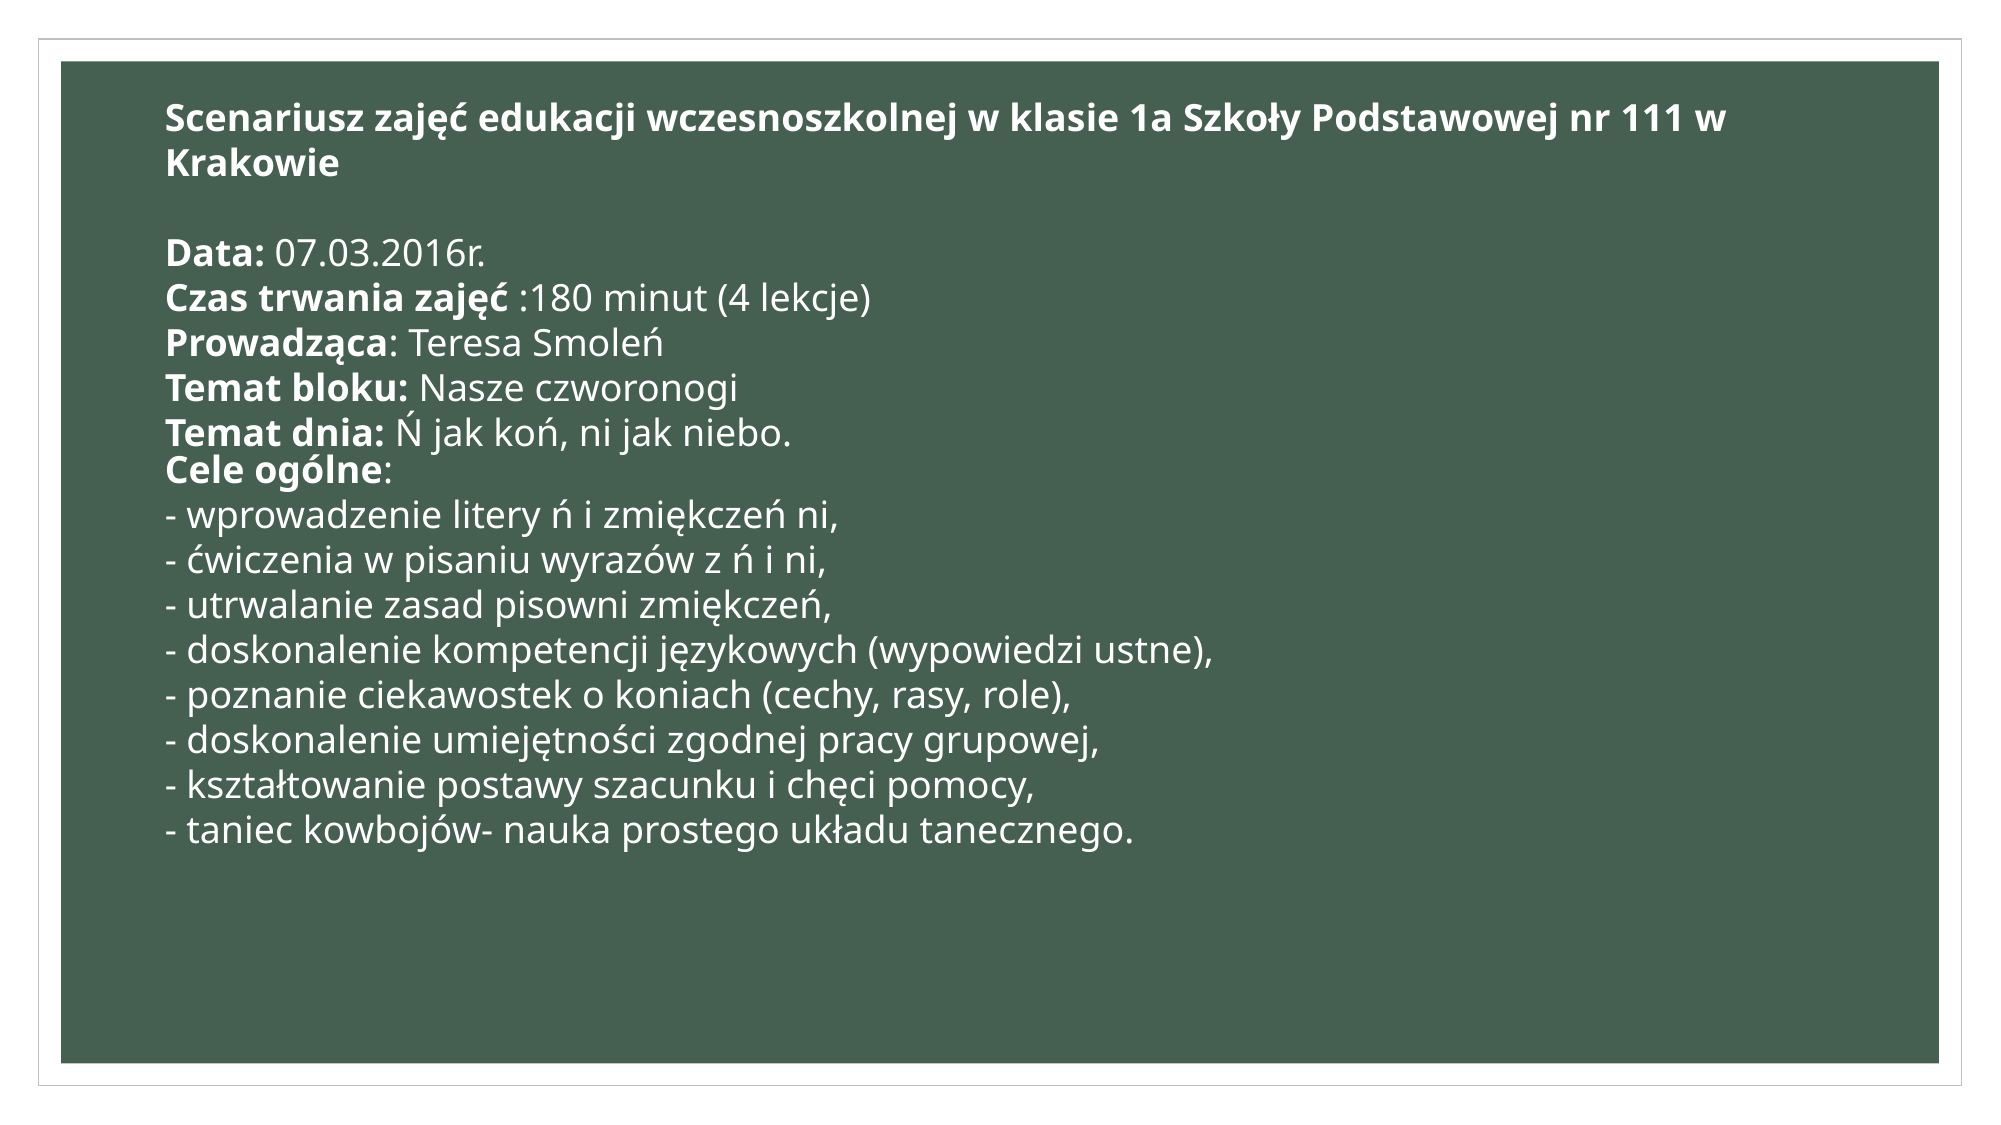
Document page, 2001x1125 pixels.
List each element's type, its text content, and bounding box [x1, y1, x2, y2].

text_box Scenariusz zajęć edukacji wczesnoszkolnej w klasie 1a Szkoły Podstawowej nr 111 w Krakowie Data: 07.03.2016r. Czas trwania zajęć :180 minut (4 lekcje) Prowadząca: Teresa Smoleń Temat bloku: Nasze czworonogi Temat dnia: Ń jak koń, ni jak niebo. [149, 86, 1896, 507]
text_box Cele ogólne: - wprowadzenie litery ń i zmiękczeń ni, - ćwiczenia w pisaniu wyrazów z ń i ni, - utrwalanie zasad pisowni zmiękczeń, - doskonalenie kompetencji językowych (wypowiedzi ustne), - poznanie ciekawostek o koniach (cechy, rasy, role), - doskonalenie umiejętności zgodnej pracy grupowej, - kształtowanie postawy szacunku i chęci pomocy, - taniec kowbojów- nauka prostego układu tanecznego. [149, 439, 1881, 904]
